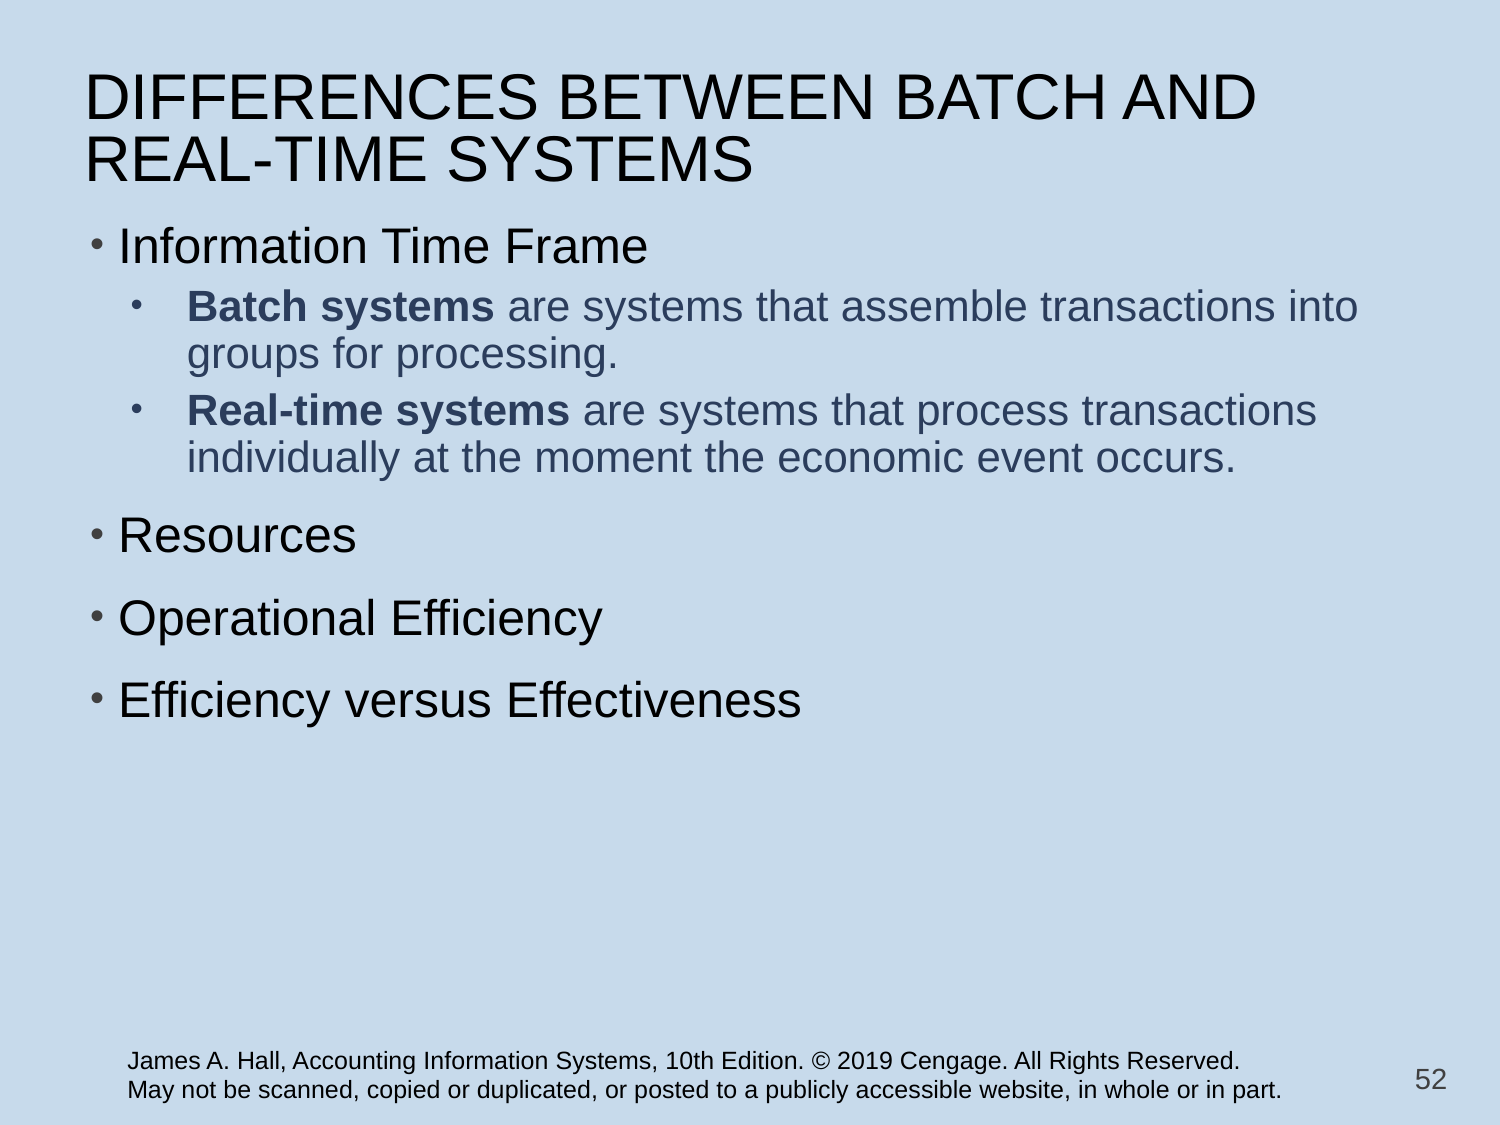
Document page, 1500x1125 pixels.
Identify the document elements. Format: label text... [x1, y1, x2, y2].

slide_number 52 [1400, 1052, 1488, 1113]
list Information Time Frame Batch systems are systems that assemble transactions into groups for processing. Real-time systems are systems that process transactions individually at the moment the economic event occurs. Resources Operational Efficiency Efficiency versus Effectiveness [75, 212, 1426, 1000]
title DIFFERENCES BETWEEN BATCH AND REAL-TIME SYSTEMS [69, 62, 1420, 188]
